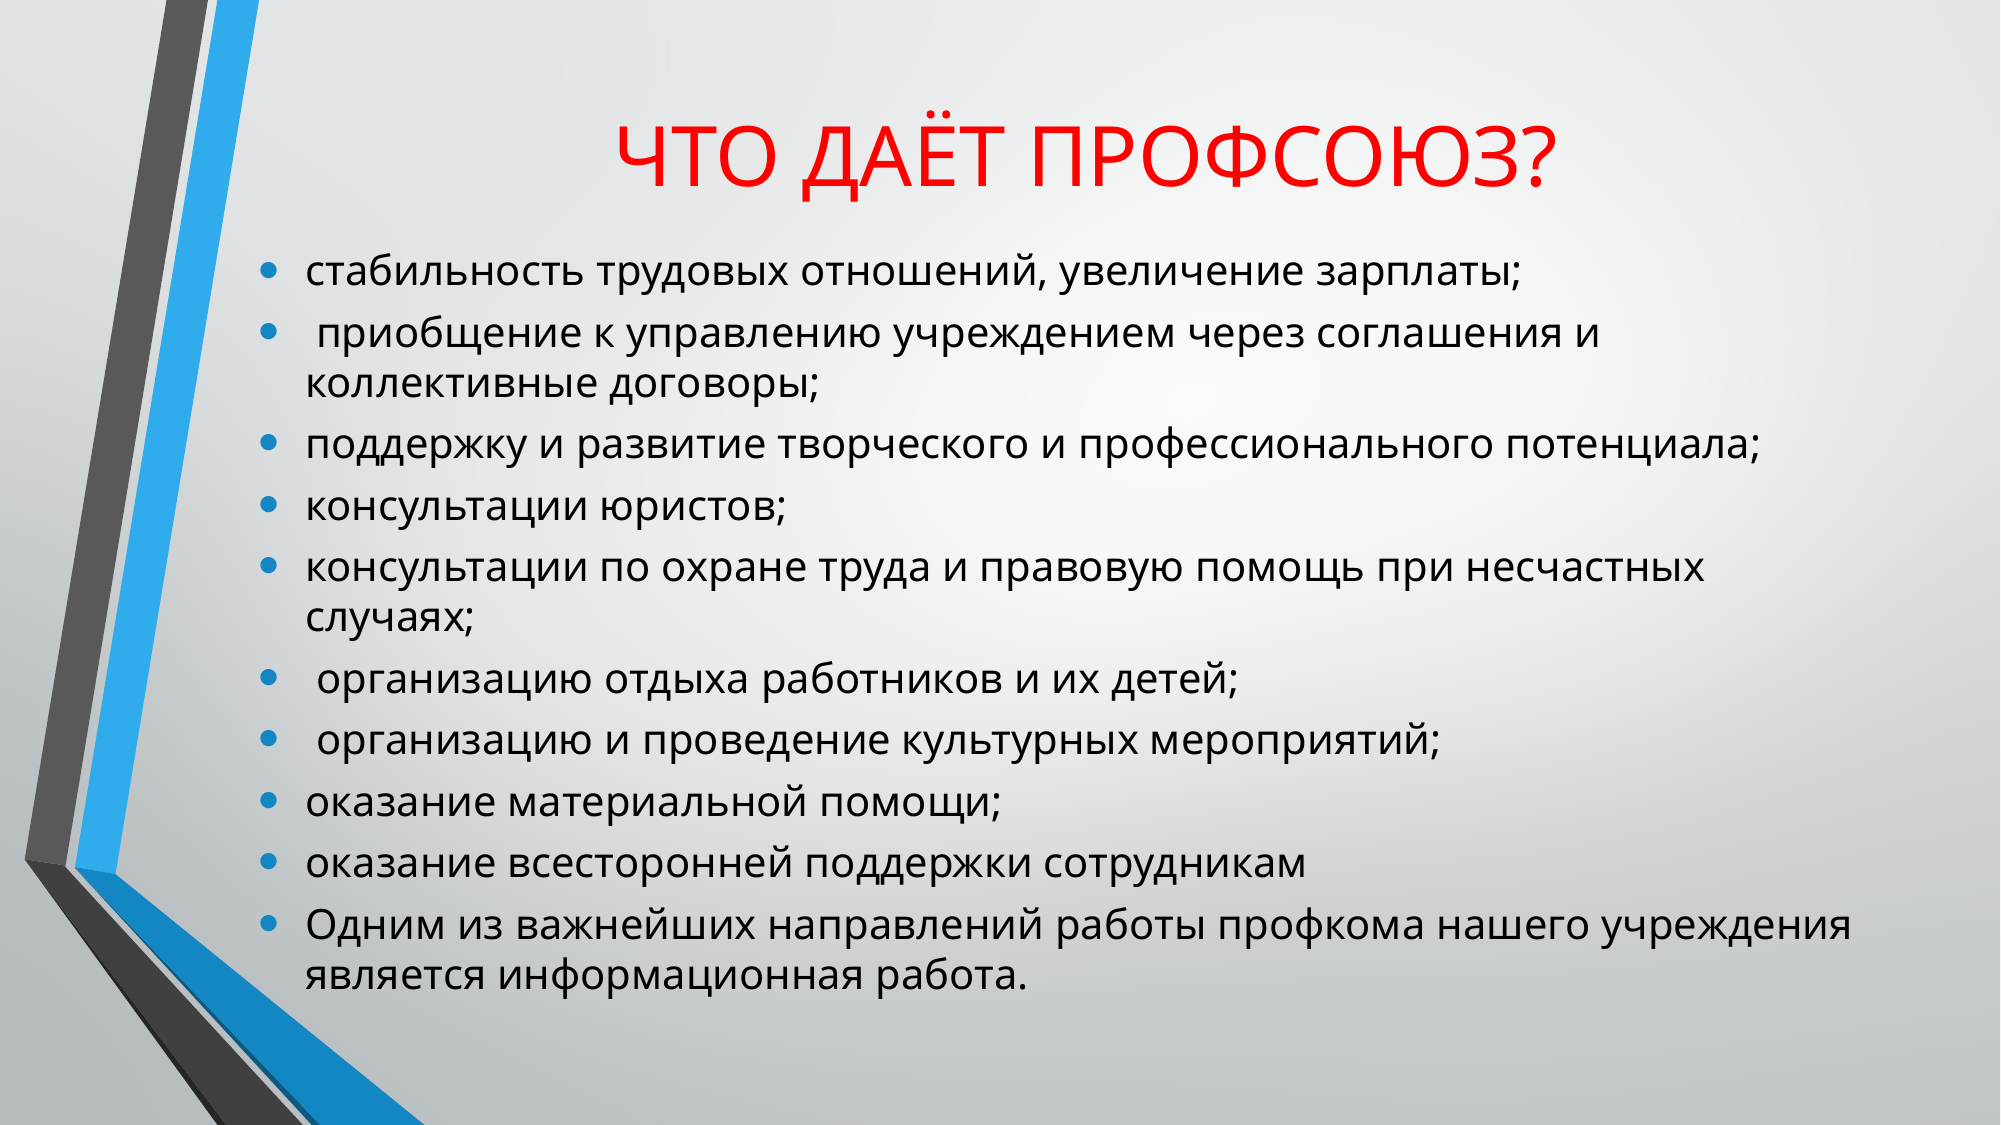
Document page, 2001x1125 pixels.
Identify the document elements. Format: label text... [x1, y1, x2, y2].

title ЧТО ДАЁТ ПРОФСОЮЗ? [264, 65, 1908, 241]
list стабильность трудовых отношений, увеличение зарплаты; приобщение к управлению учреждением через соглашения и коллективные договоры; поддержку и развитие творческого и профессионального потенциала; консультации юристов; консультации по охране труда и правовую помощь при несчастных случаях; организацию отдыха работников и их детей; организацию и проведение культурных мероприятий; оказание материальной помощи; оказание всесторонней поддержки сотрудникам Одним из важнейших направлений работы профкома нашего учреждения является информационная работа. [243, 230, 1887, 1053]
